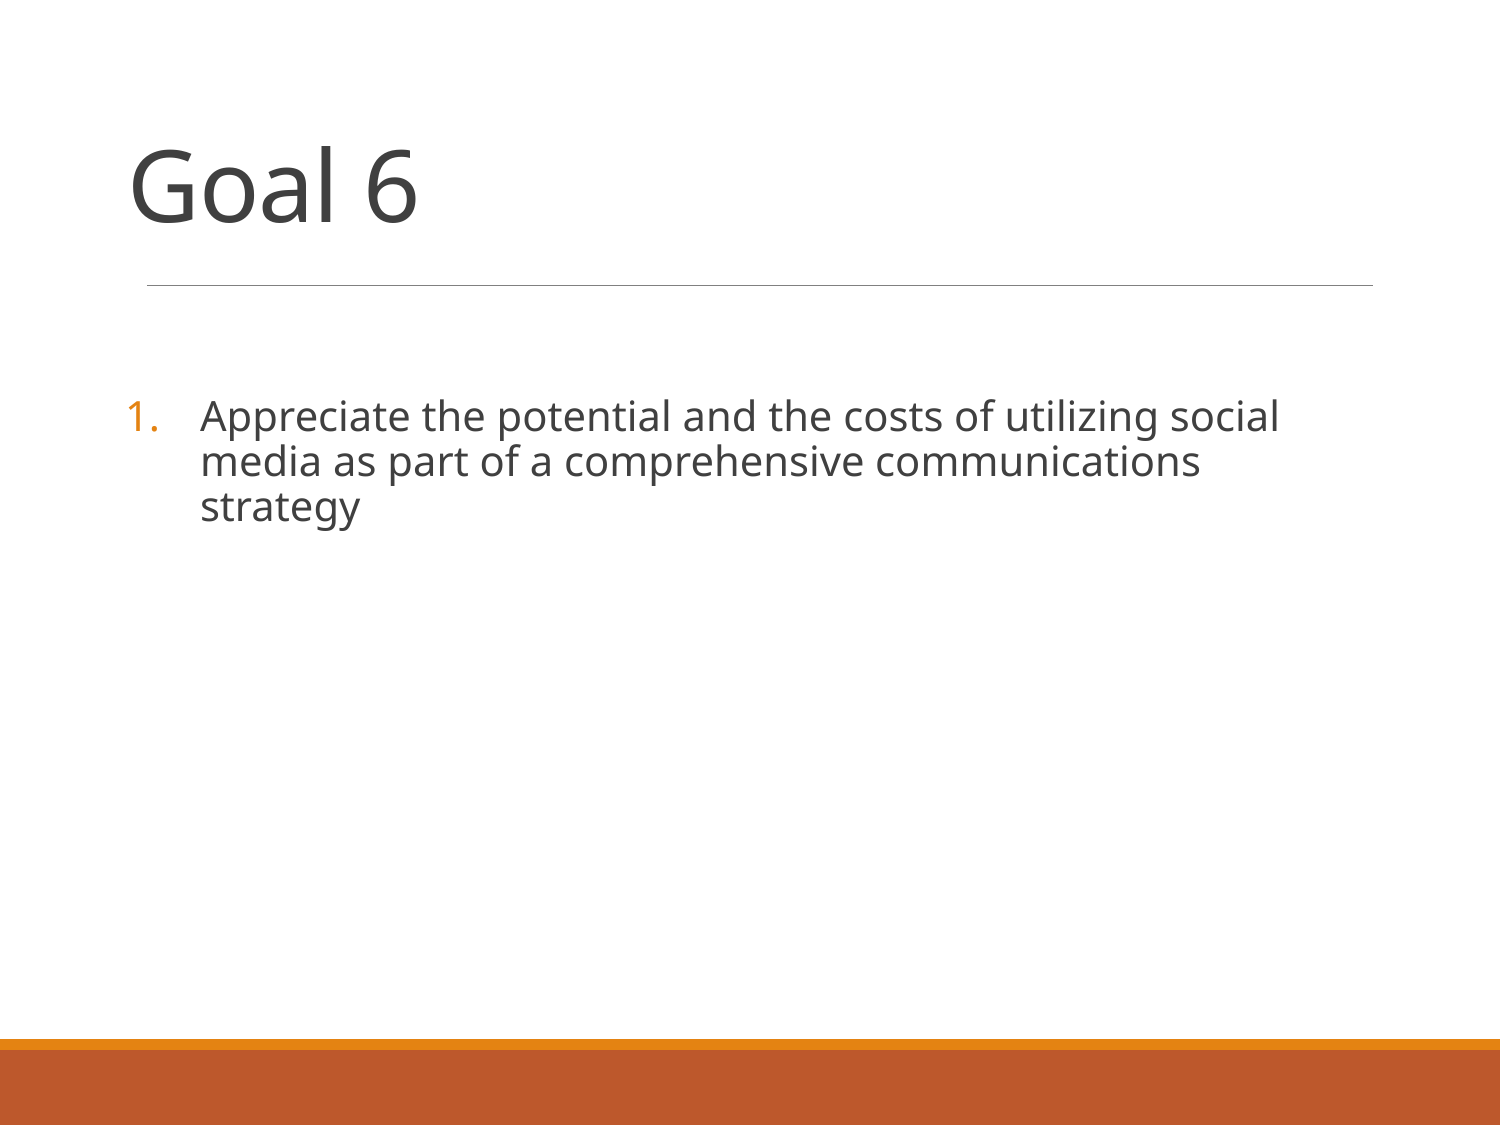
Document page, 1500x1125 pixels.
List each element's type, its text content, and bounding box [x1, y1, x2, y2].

list Appreciate the potential and the costs of utilizing social media as part of a comprehensive communications strategy [125, 387, 1363, 1025]
title Goal 6 [112, 87, 1225, 250]
